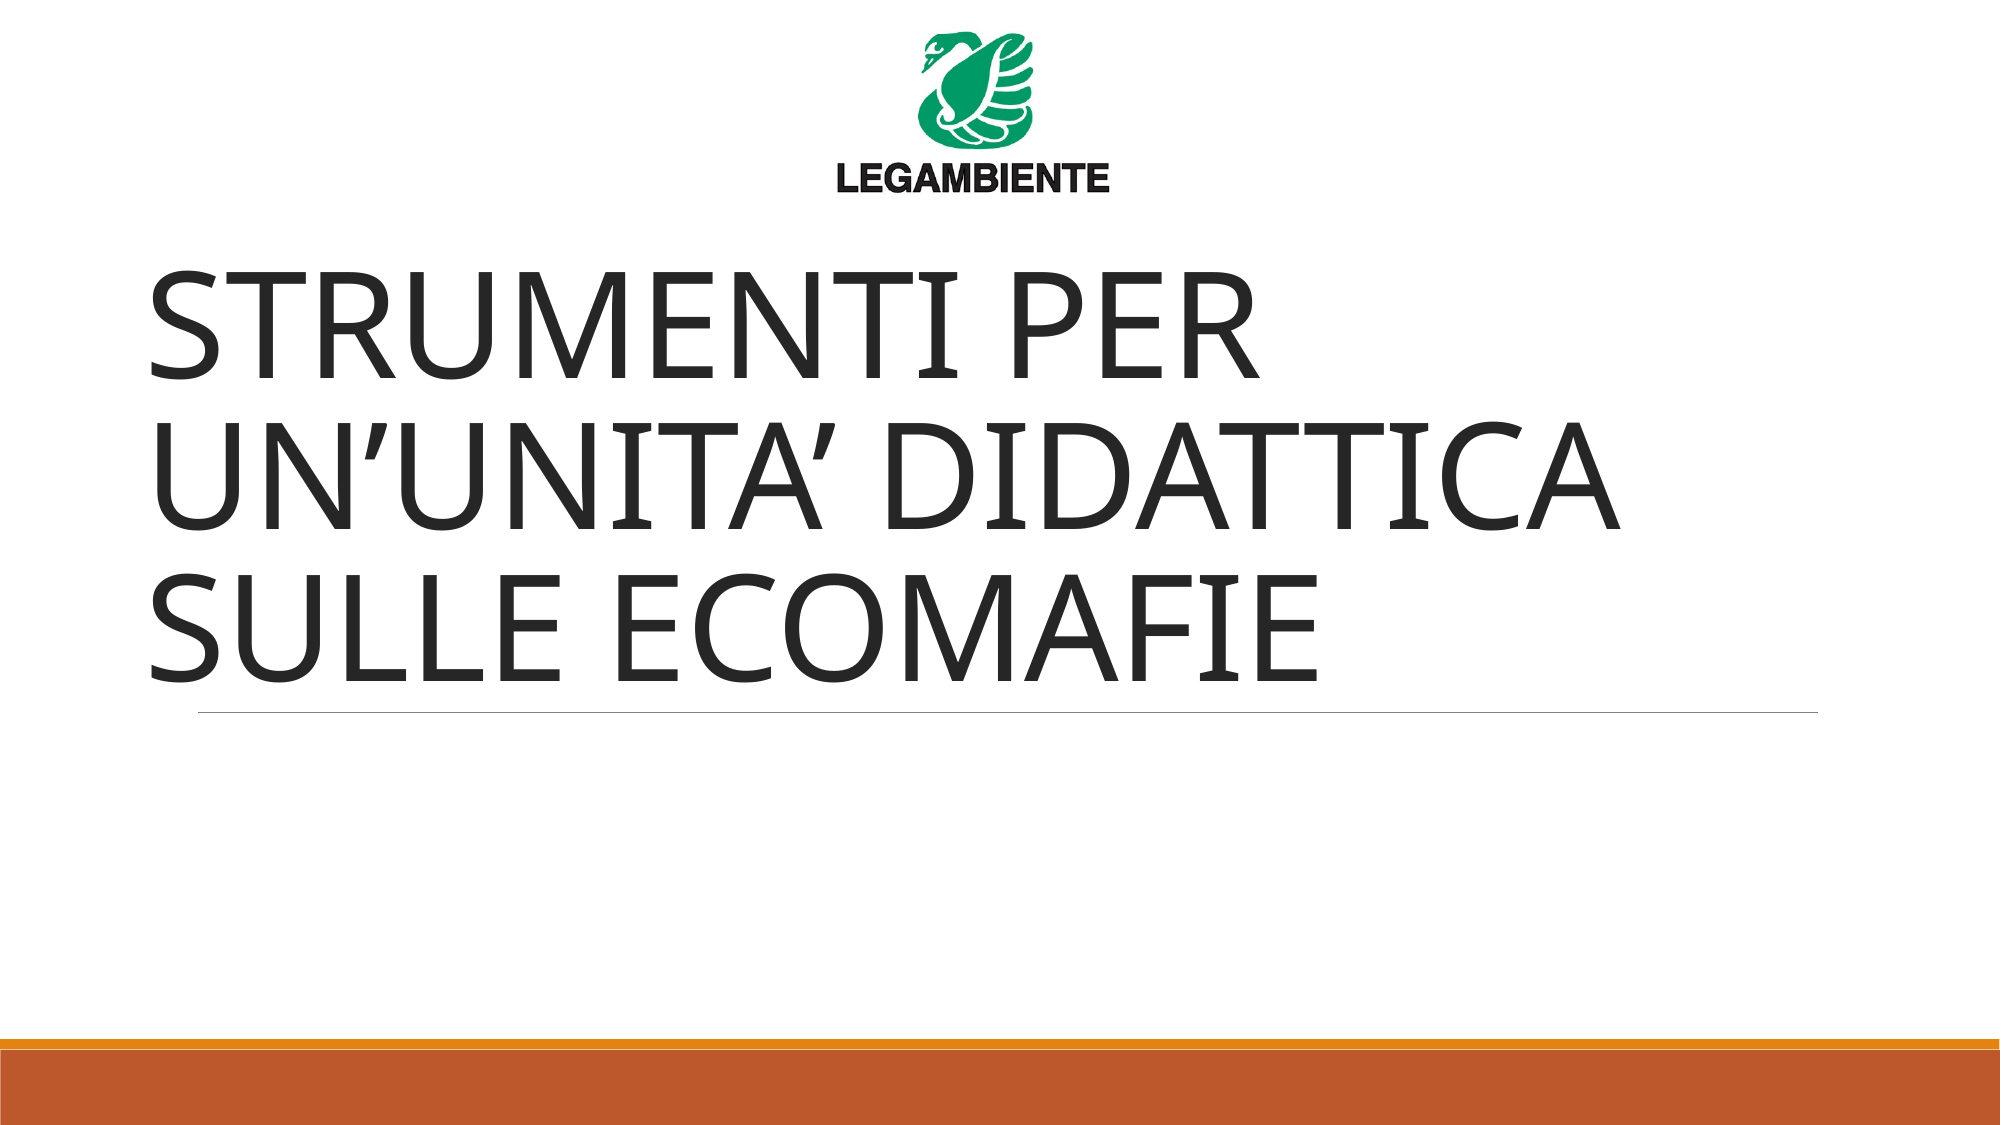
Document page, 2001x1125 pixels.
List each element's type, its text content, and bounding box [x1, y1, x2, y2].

picture [831, 23, 1114, 202]
title STRUMENTI PER UN’UNITA’ DIDATTICA SULLE ECOMAFIE [129, 231, 1641, 719]
